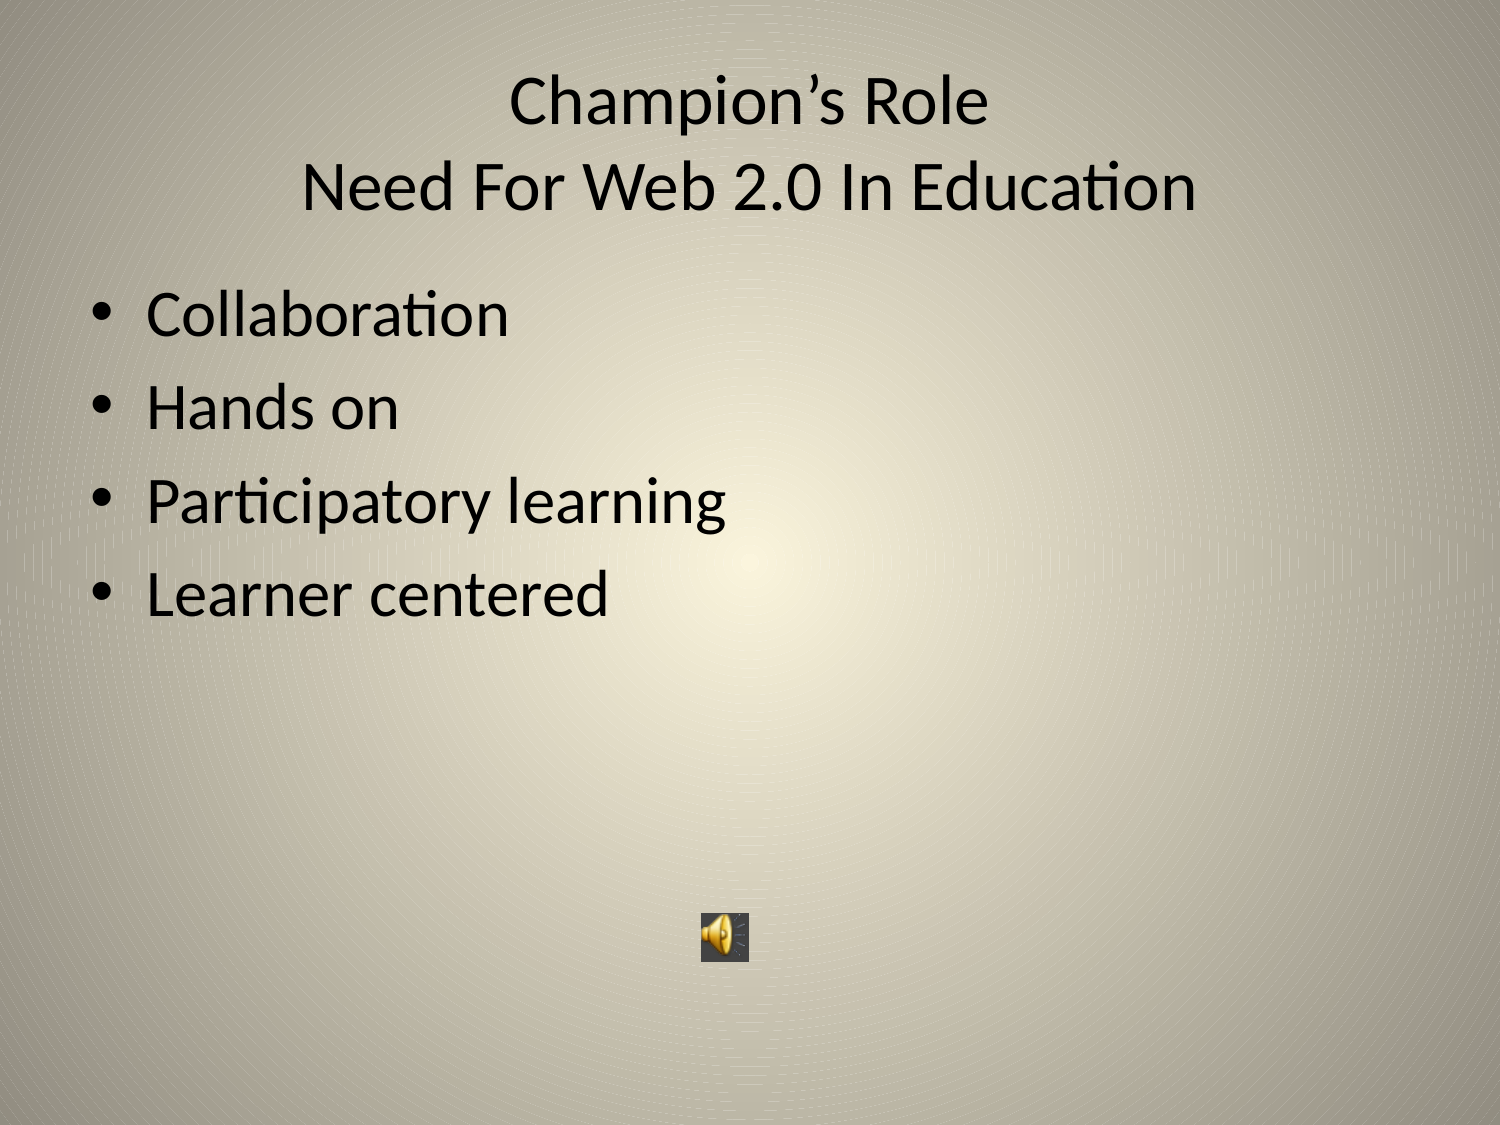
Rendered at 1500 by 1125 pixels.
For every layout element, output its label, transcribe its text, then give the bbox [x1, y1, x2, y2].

title Champion’s Role Need For Web 2.0 In Education [75, 45, 1425, 233]
list Collaboration Hands on Participatory learning Learner centered [75, 262, 1425, 1005]
picture [699, 912, 751, 963]
